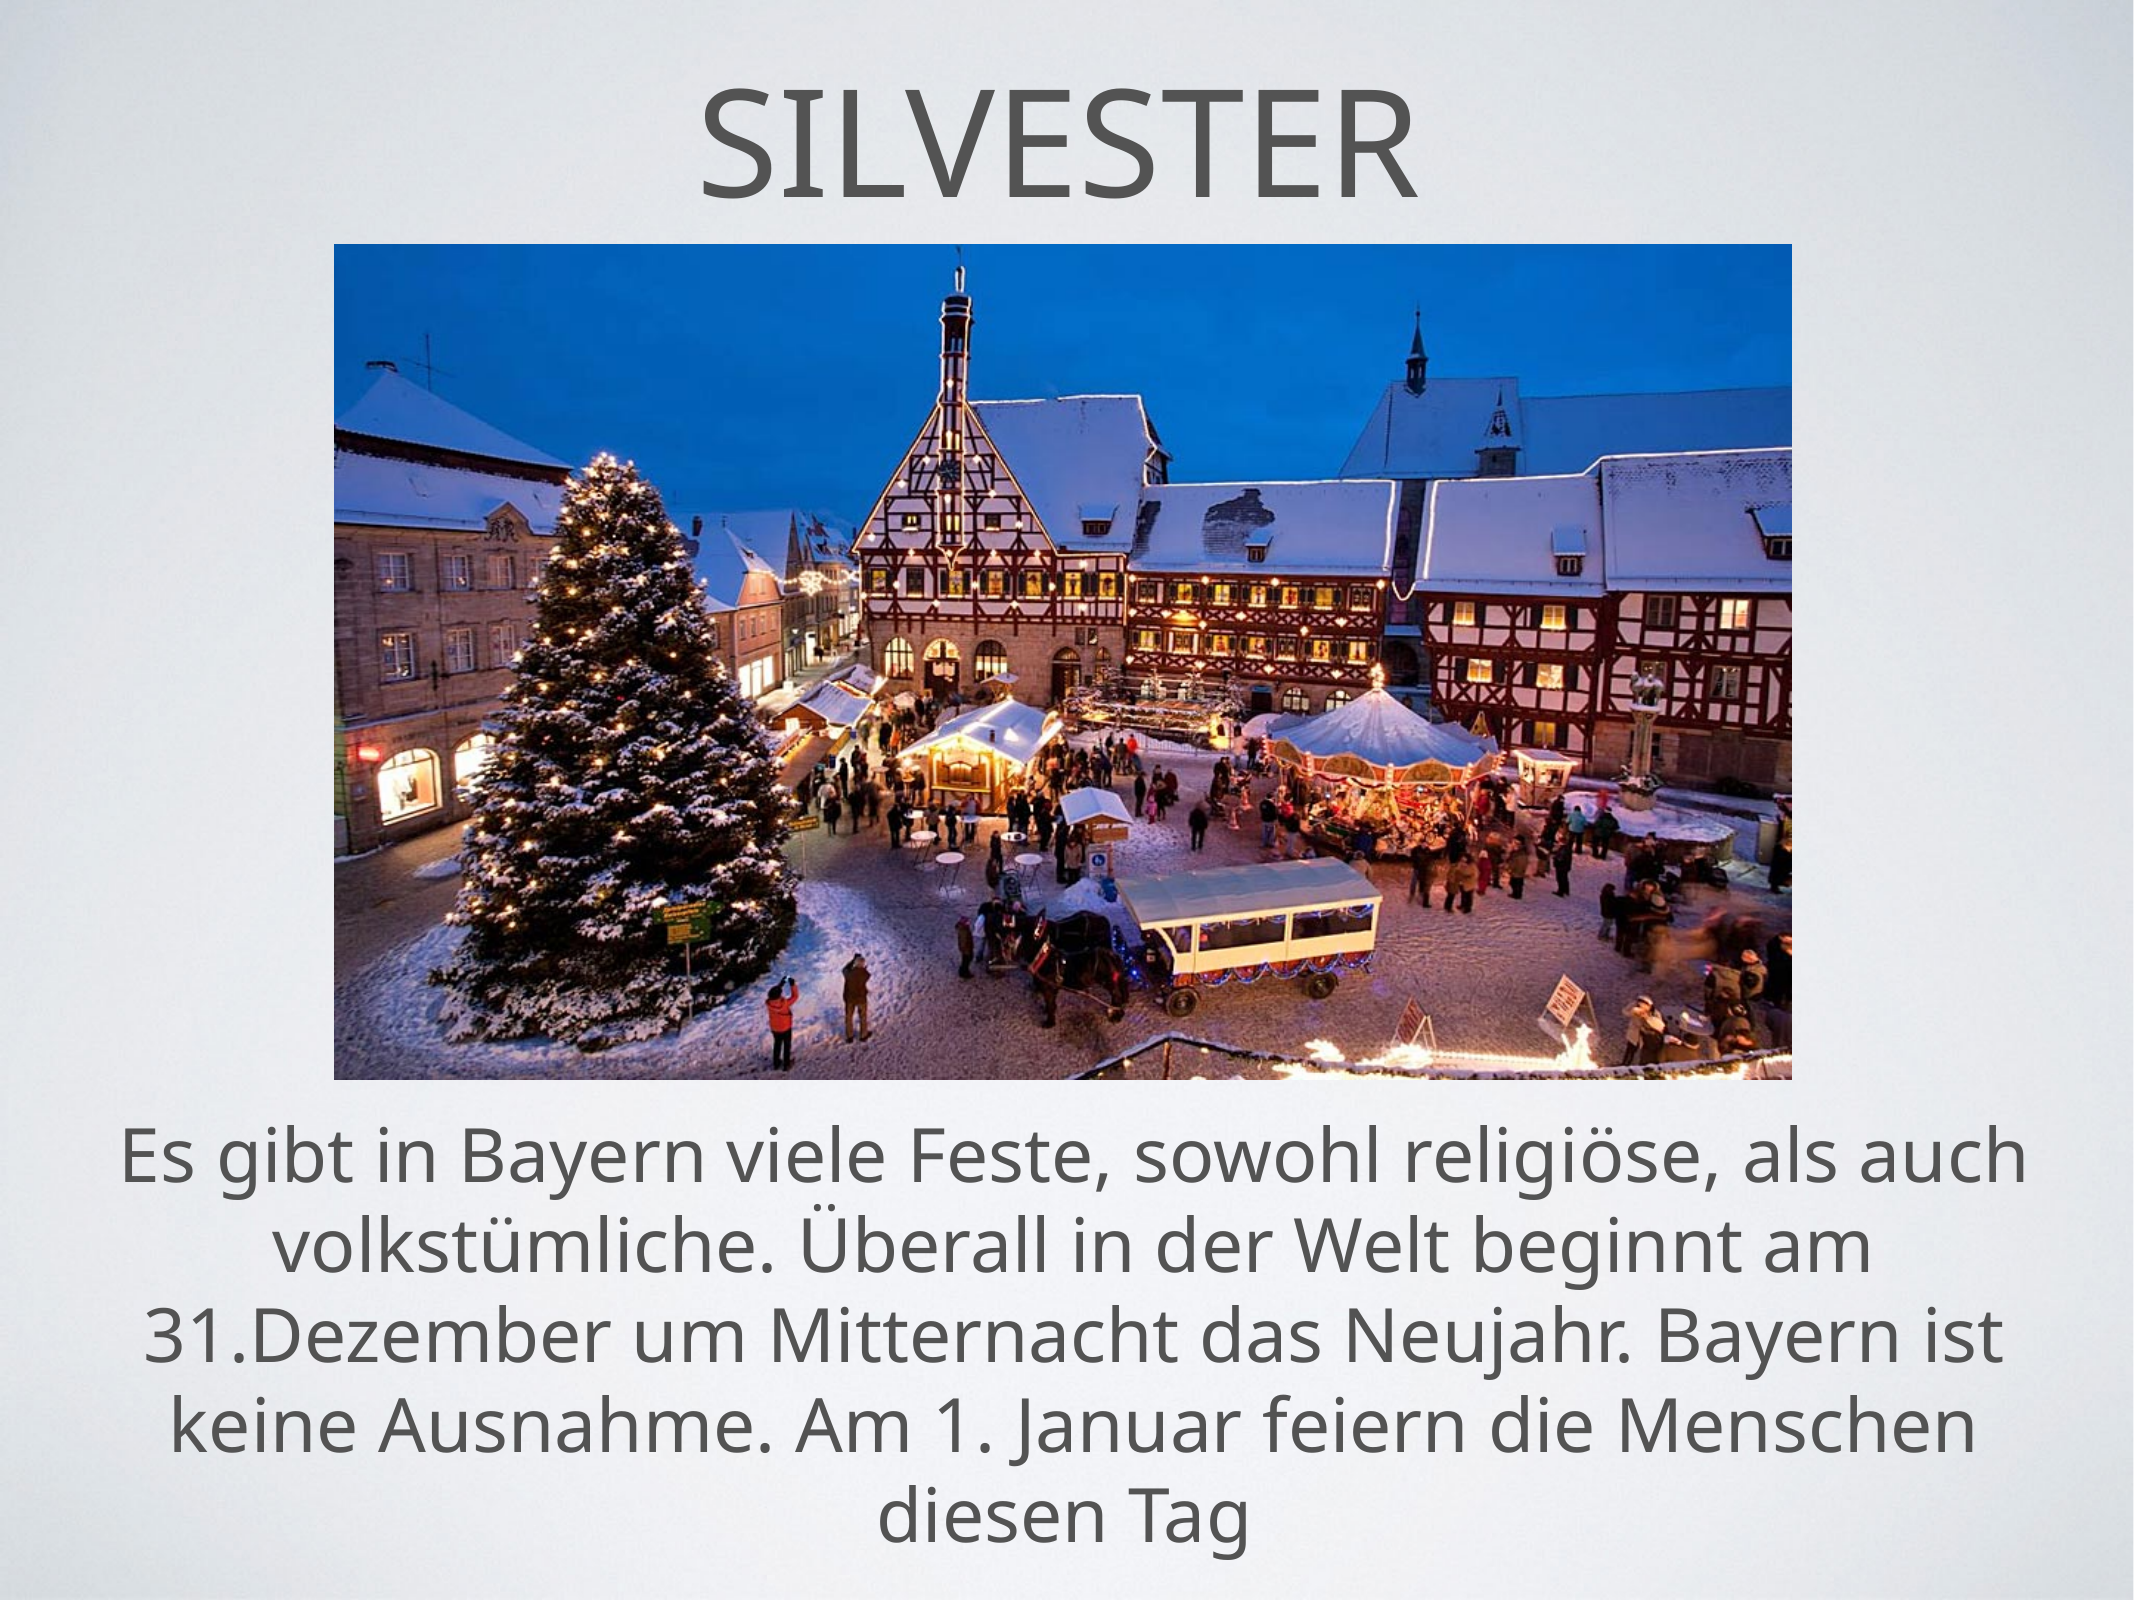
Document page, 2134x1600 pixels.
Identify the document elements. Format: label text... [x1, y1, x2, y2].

text_box Es gibt in Bayern viele Feste, sowohl religiӧse, als auch volkstümliche. Überall in der Welt beginnt am 31.Dezember um Mitternacht das Neujahr. Bayern ist keine Ausnahme. Am 1. Januar feiern die Menschen diesen Tag [62, 1099, 2086, 1566]
picture [0, 0, 2134, 1600]
title SILVESTER [50, 0, 2068, 339]
